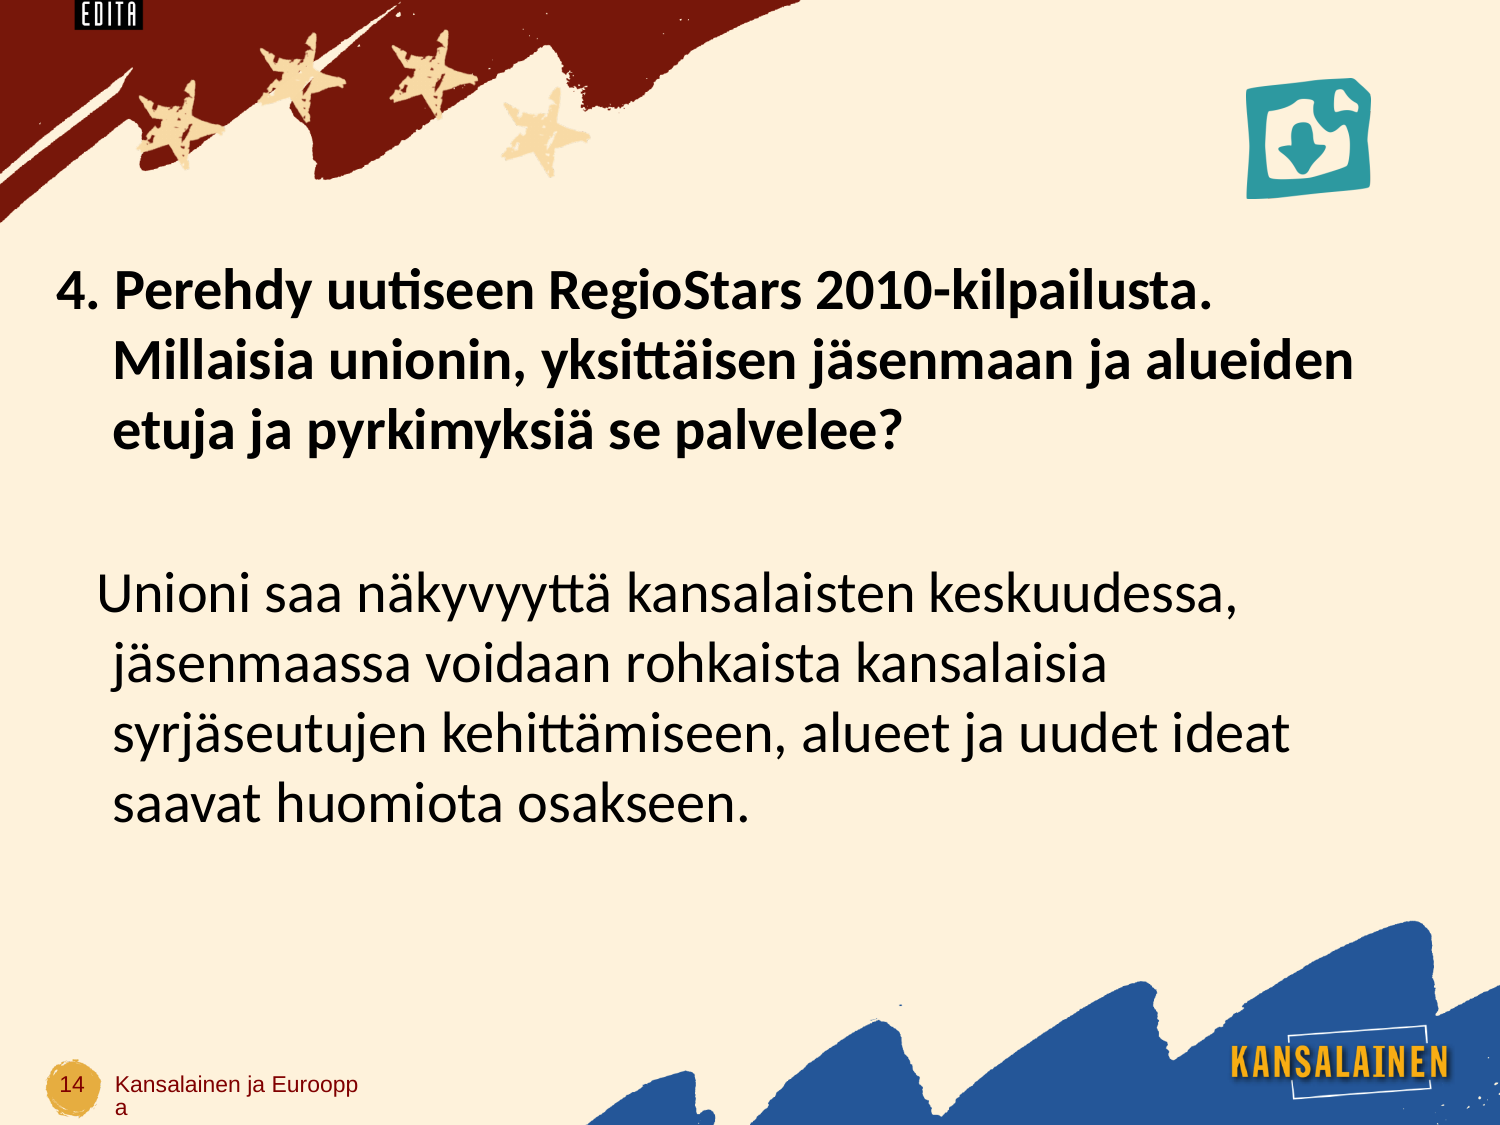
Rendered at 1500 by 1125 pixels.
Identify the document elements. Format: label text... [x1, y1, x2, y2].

list 4. Perehdy uutiseen RegioStars 2010-kilpailusta. Millaisia unionin, yksittäisen jäsenmaan ja alueiden etuja ja pyrkimyksiä se palvelee? Unioni saa näkyvyyttä kansalaisten keskuudessa, jäsenmaassa voidaan rohkaista kansalaisia syrjäseutujen kehittämiseen, alueet ja uudet ideat saavat huomiota osakseen. [41, 243, 1436, 1036]
footer Kansalainen ja Eurooppa [99, 1062, 376, 1125]
picture [0, 0, 1500, 1125]
slide_number 14 [37, 1062, 99, 1125]
